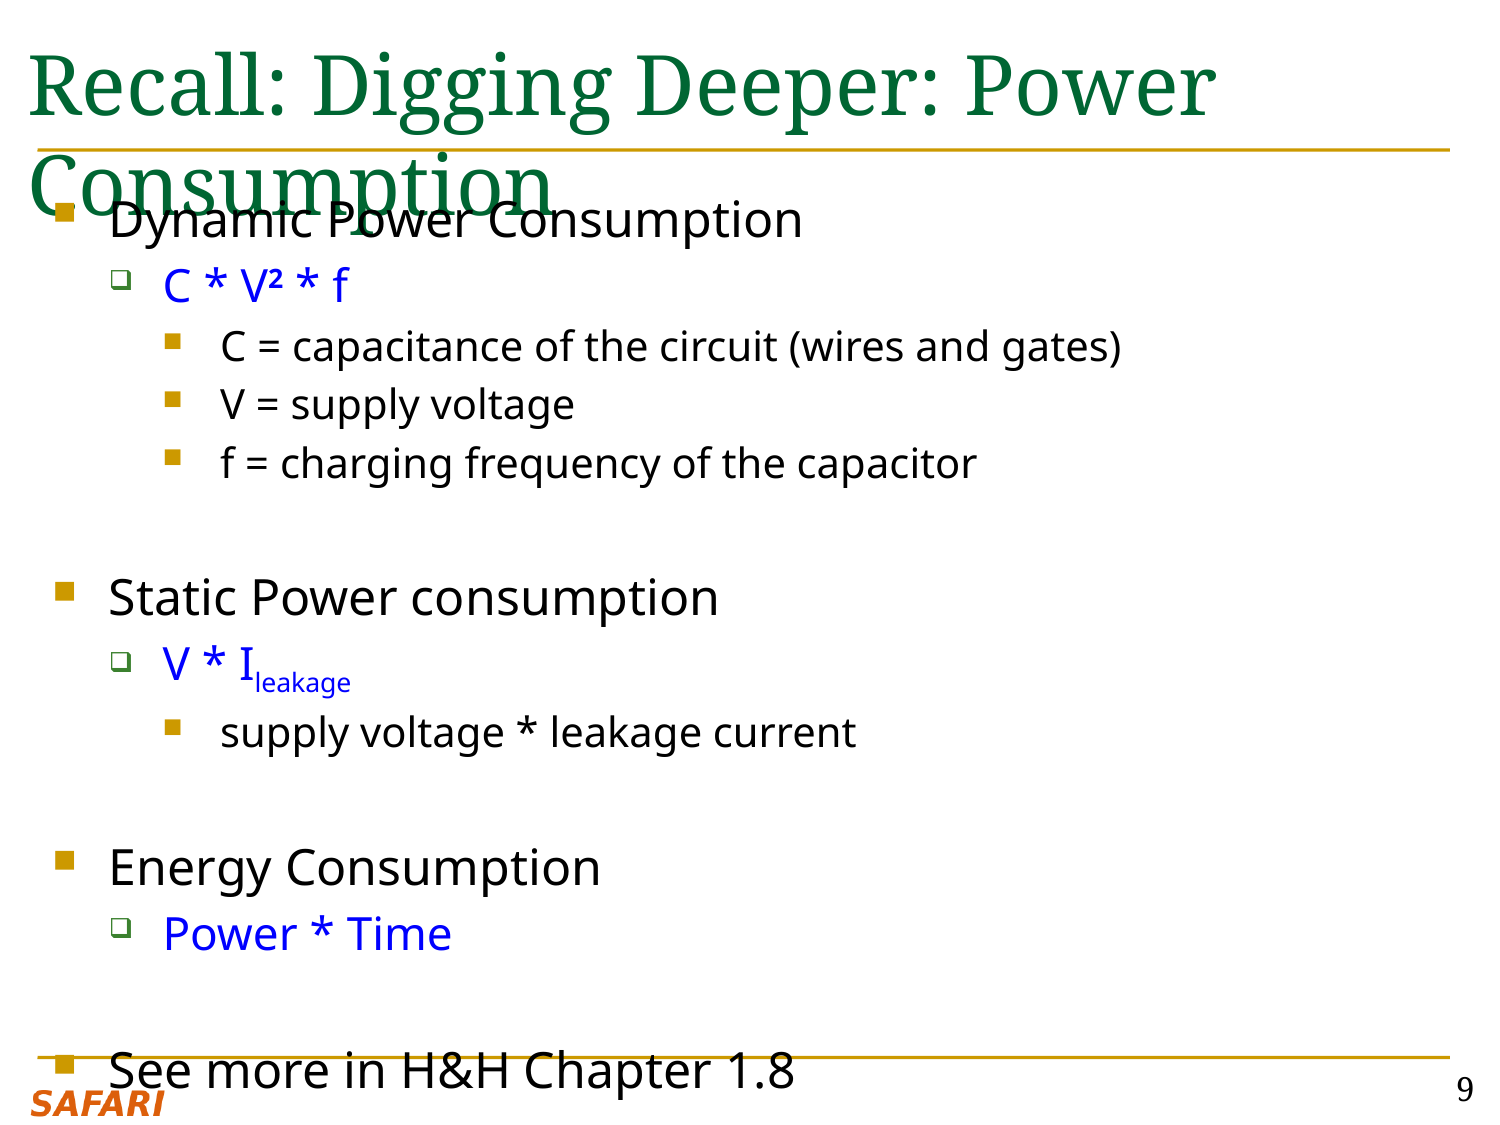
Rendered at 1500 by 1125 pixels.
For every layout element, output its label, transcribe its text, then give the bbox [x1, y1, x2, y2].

picture [29, 1083, 169, 1124]
title Recall: Digging Deeper: Power Consumption [12, 24, 1500, 170]
slide_number 9 [1139, 1045, 1490, 1121]
list Dynamic Power Consumption C * V2 * f C = capacitance of the circuit (wires and gates) V = supply voltage f = charging frequency of the capacitor Static Power consumption V * Ileakage supply voltage * leakage current Energy Consumption Power * Time See more in H&H Chapter 1.8 [37, 179, 1450, 1025]
